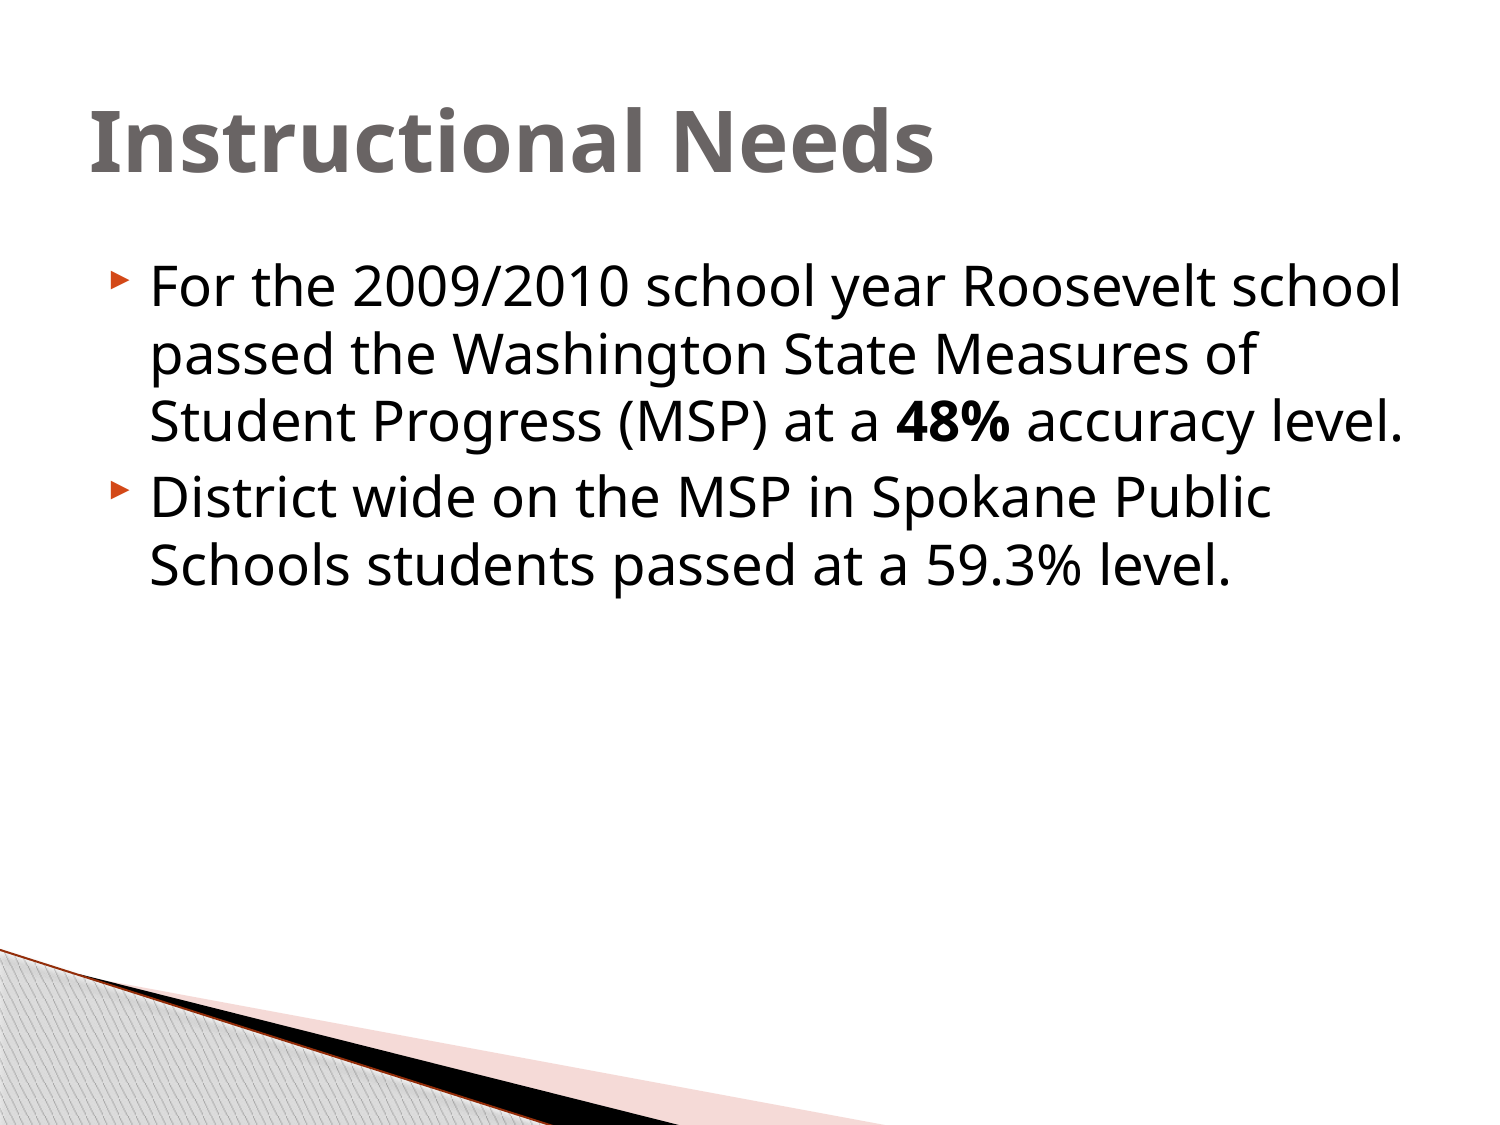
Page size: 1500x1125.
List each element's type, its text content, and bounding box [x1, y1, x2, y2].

title Instructional Needs [75, 45, 1425, 233]
list For the 2009/2010 school year Roosevelt school passed the Washington State Measures of Student Progress (MSP) at a 48% accuracy level. District wide on the MSP in Spokane Public Schools students passed at a 59.3% level. [75, 243, 1425, 986]
